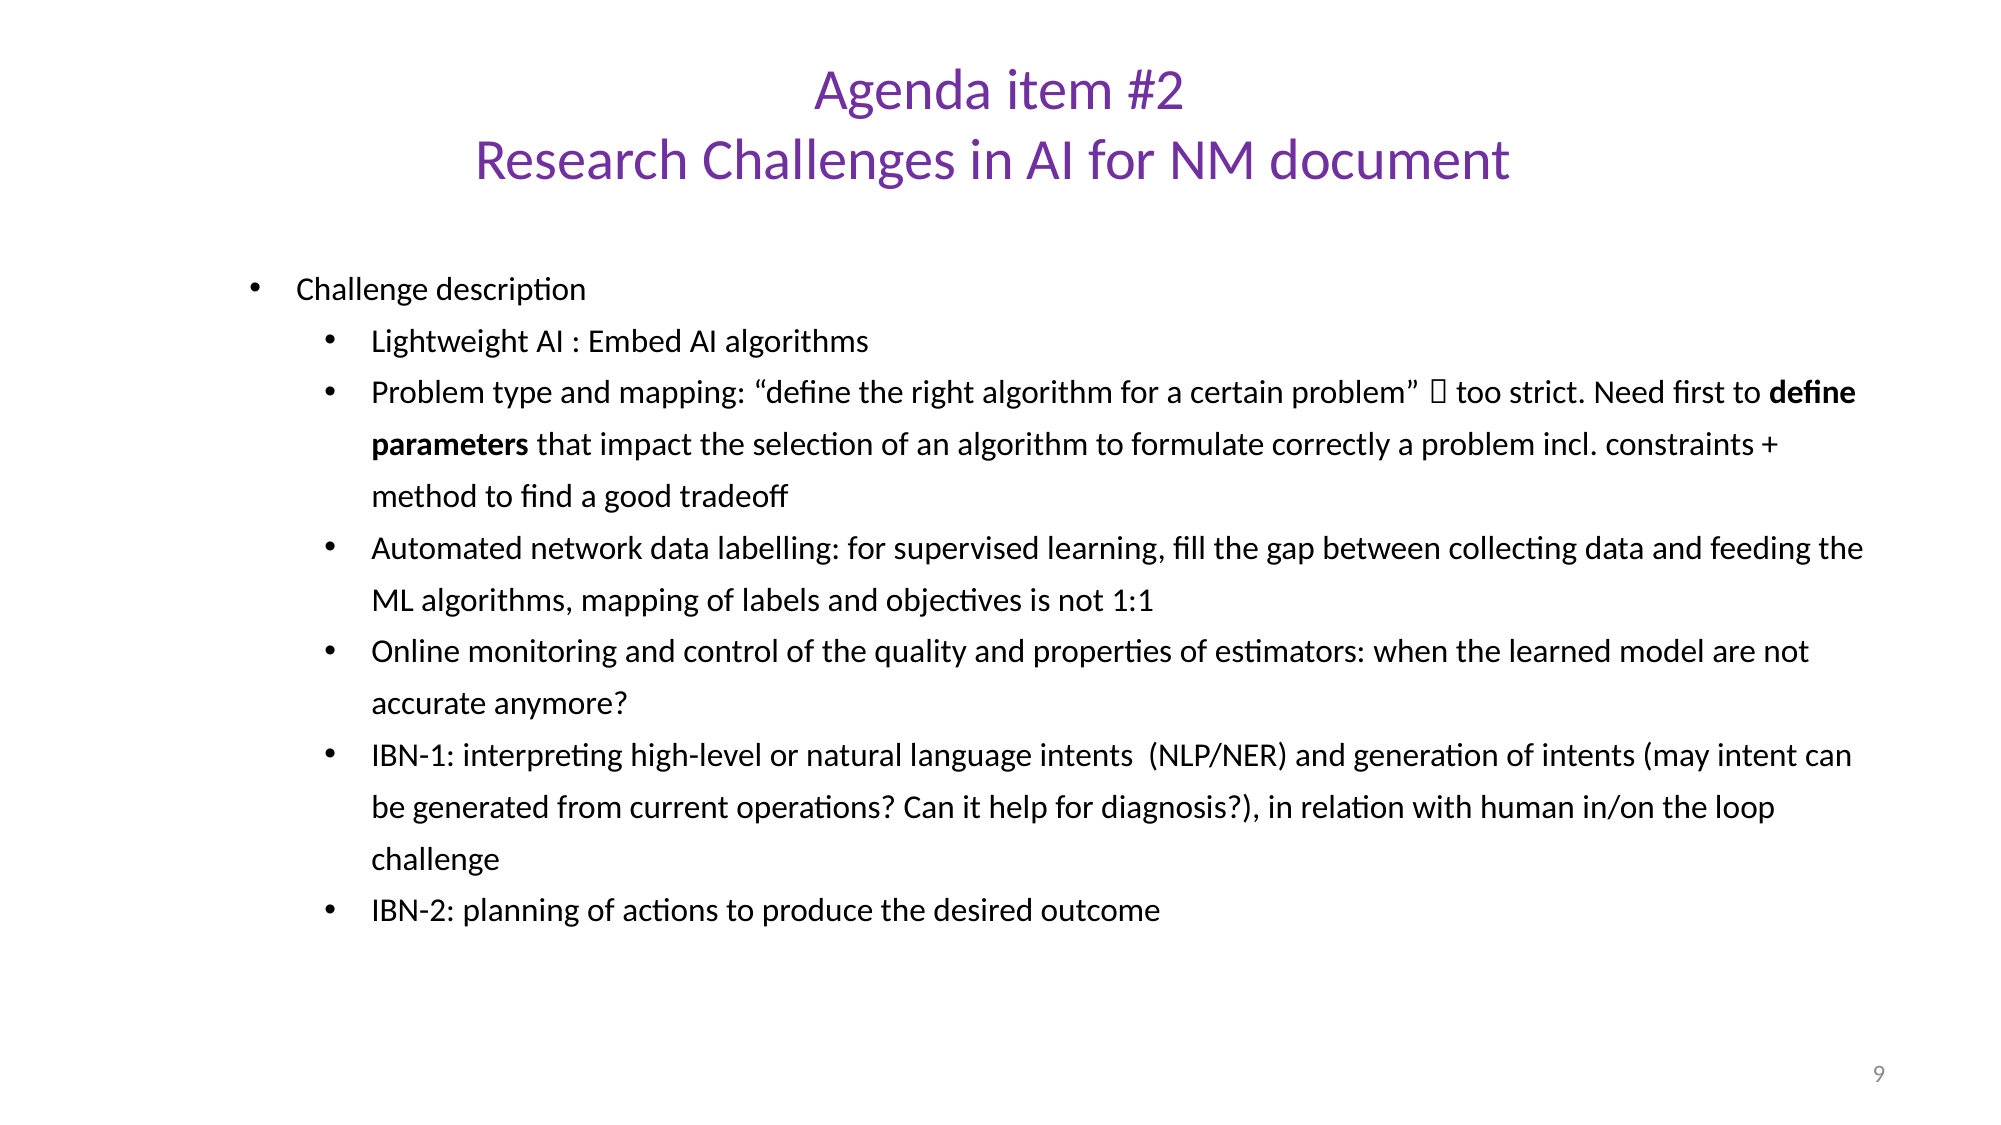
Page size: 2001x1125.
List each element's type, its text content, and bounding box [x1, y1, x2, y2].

text_box Agenda item #2 Research Challenges in AI for NM document [99, 55, 1900, 188]
text_box Challenge description Lightweight AI : Embed AI algorithms Problem type and mapping: “define the right algorithm for a certain problem”  too strict. Need first to define parameters that impact the selection of an algorithm to formulate correctly a problem incl. constraints + method to find a good tradeoff Automated network data labelling: for supervised learning, fill the gap between collecting data and feeding the ML algorithms, mapping of labels and objectives is not 1:1 Online monitoring and control of the quality and properties of estimators: when the learned model are not accurate anymore? IBN-1: interpreting high-level or natural language intents (NLP/NER) and generation of intents (may intent can be generated from current operations? Can it help for diagnosis?), in relation with human in/on the loop challenge IBN-2: planning of actions to produce the desired outcome [161, 247, 1900, 1005]
text_box 9 [1433, 1042, 1900, 1103]
